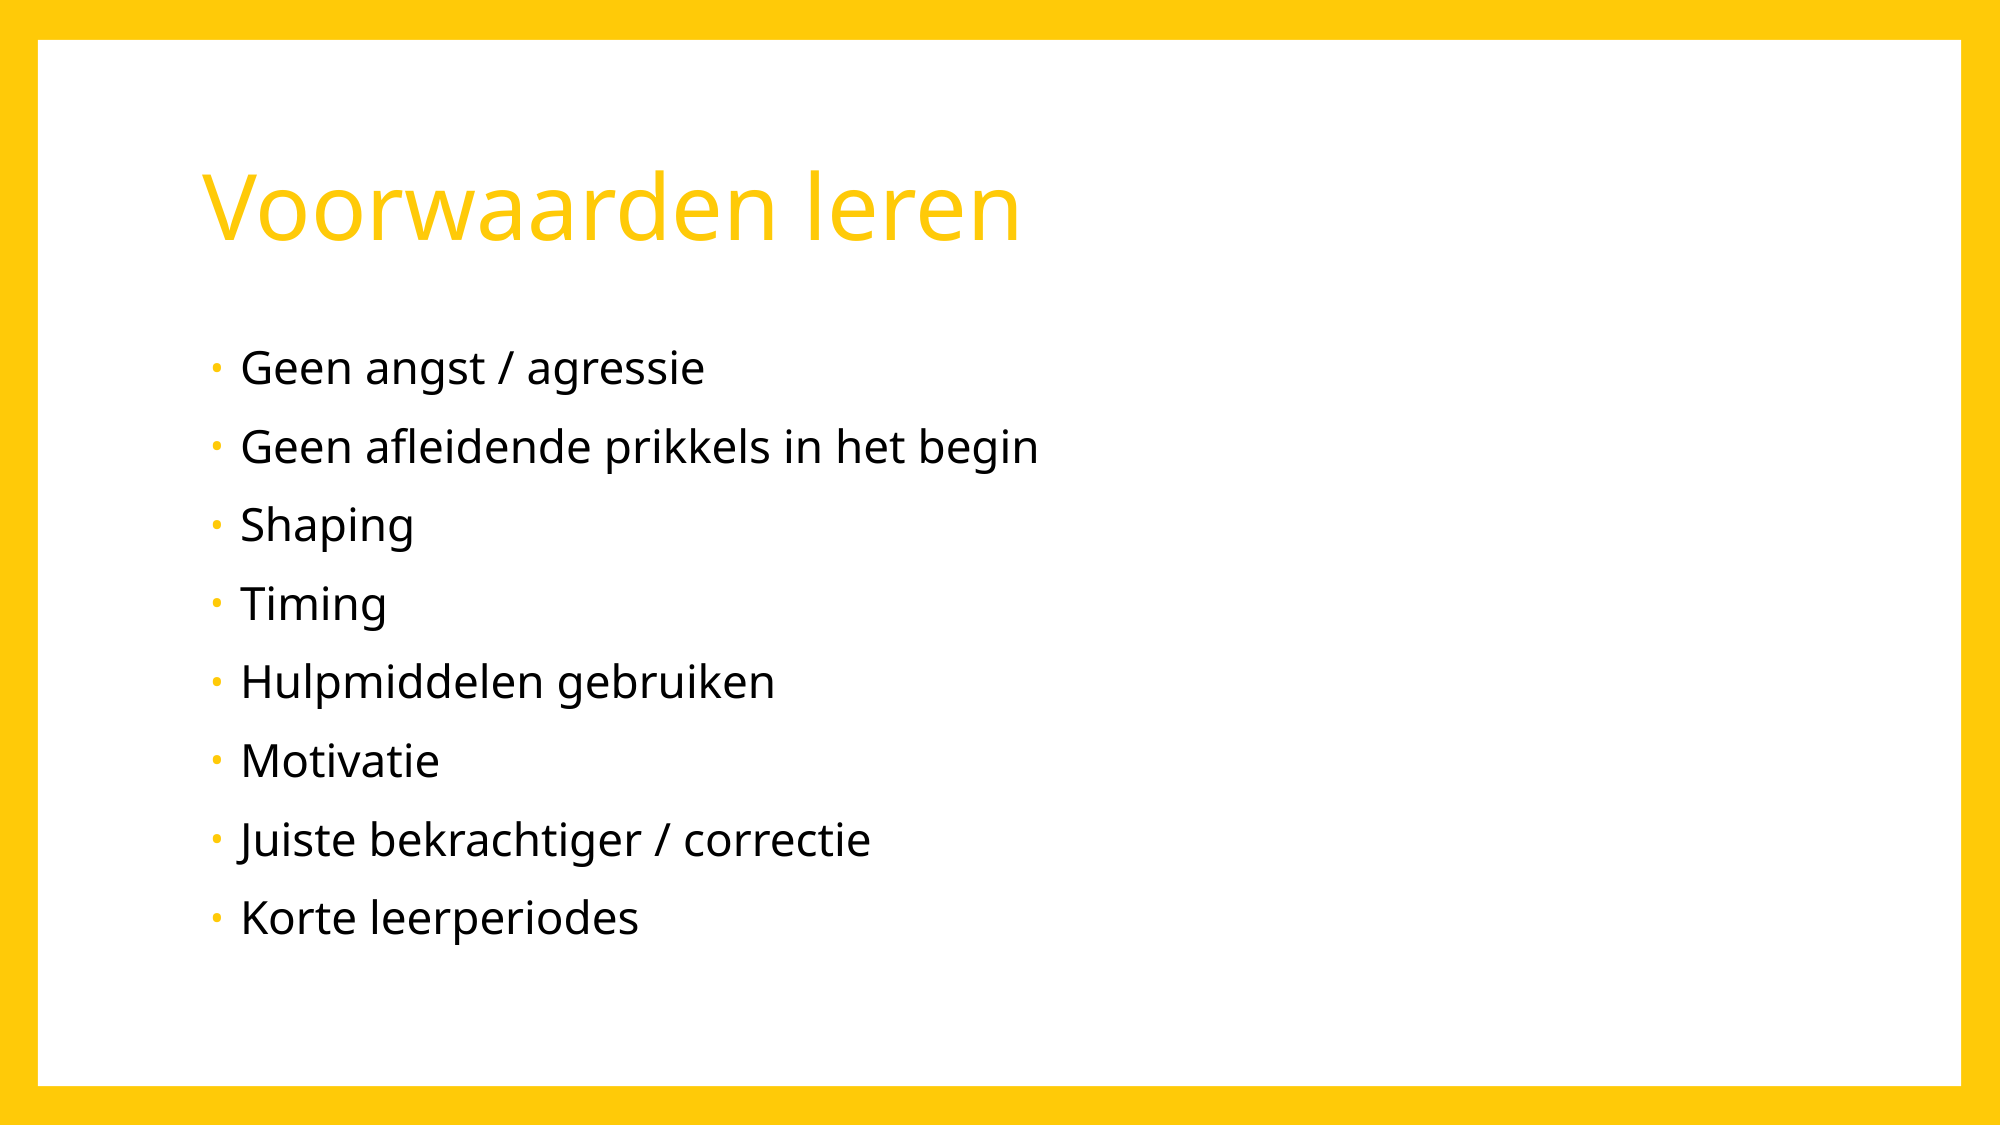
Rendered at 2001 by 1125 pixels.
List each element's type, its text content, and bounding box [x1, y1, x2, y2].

list Geen angst / agressie Geen afleidende prikkels in het begin Shaping Timing Hulpmiddelen gebruiken Motivatie Juiste bekrachtiger / correctie Korte leerperiodes [187, 337, 1808, 1000]
title Voorwaarden leren [187, 99, 1808, 323]
